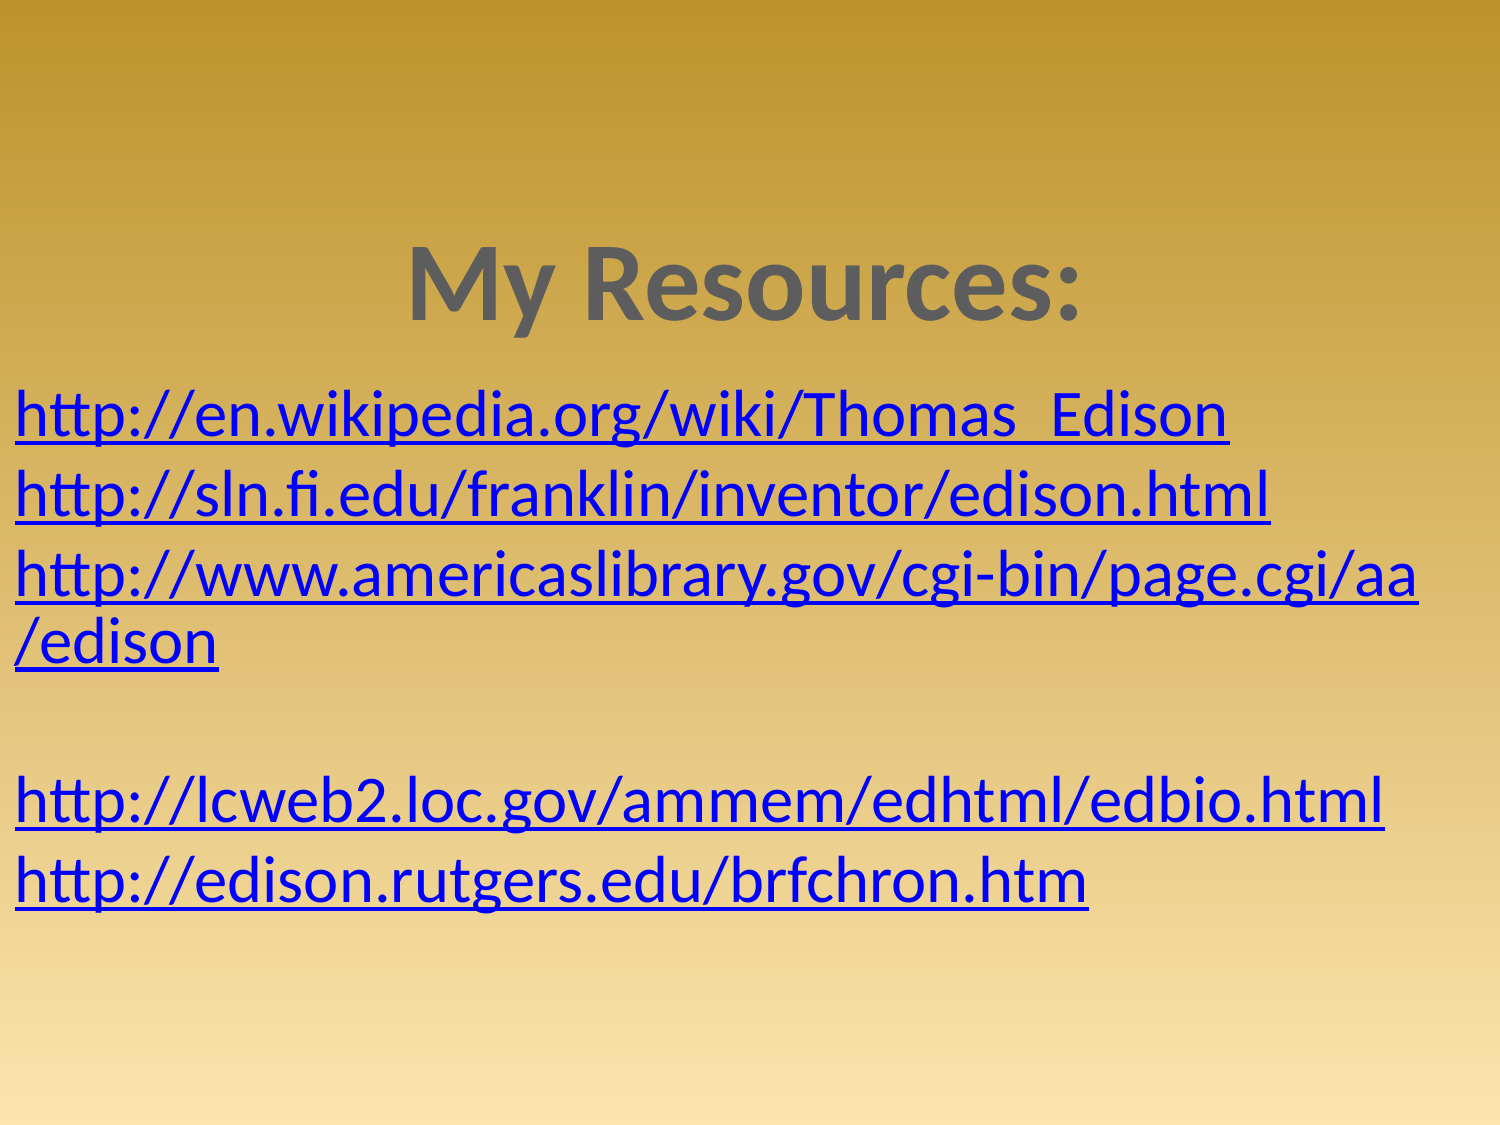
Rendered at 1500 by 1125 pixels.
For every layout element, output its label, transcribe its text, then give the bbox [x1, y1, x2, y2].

text_box http://en.wikipedia.org/wiki/Thomas_Edison http://sln.fi.edu/franklin/inventor/edison.html http://www.americaslibrary.gov/cgi-bin/page.cgi/aa/edison http://lcweb2.loc.gov/ammem/edhtml/edbio.html http://edison.rutgers.edu/brfchron.htm [0, 362, 1450, 857]
text_box My Resources: [390, 199, 1101, 350]
